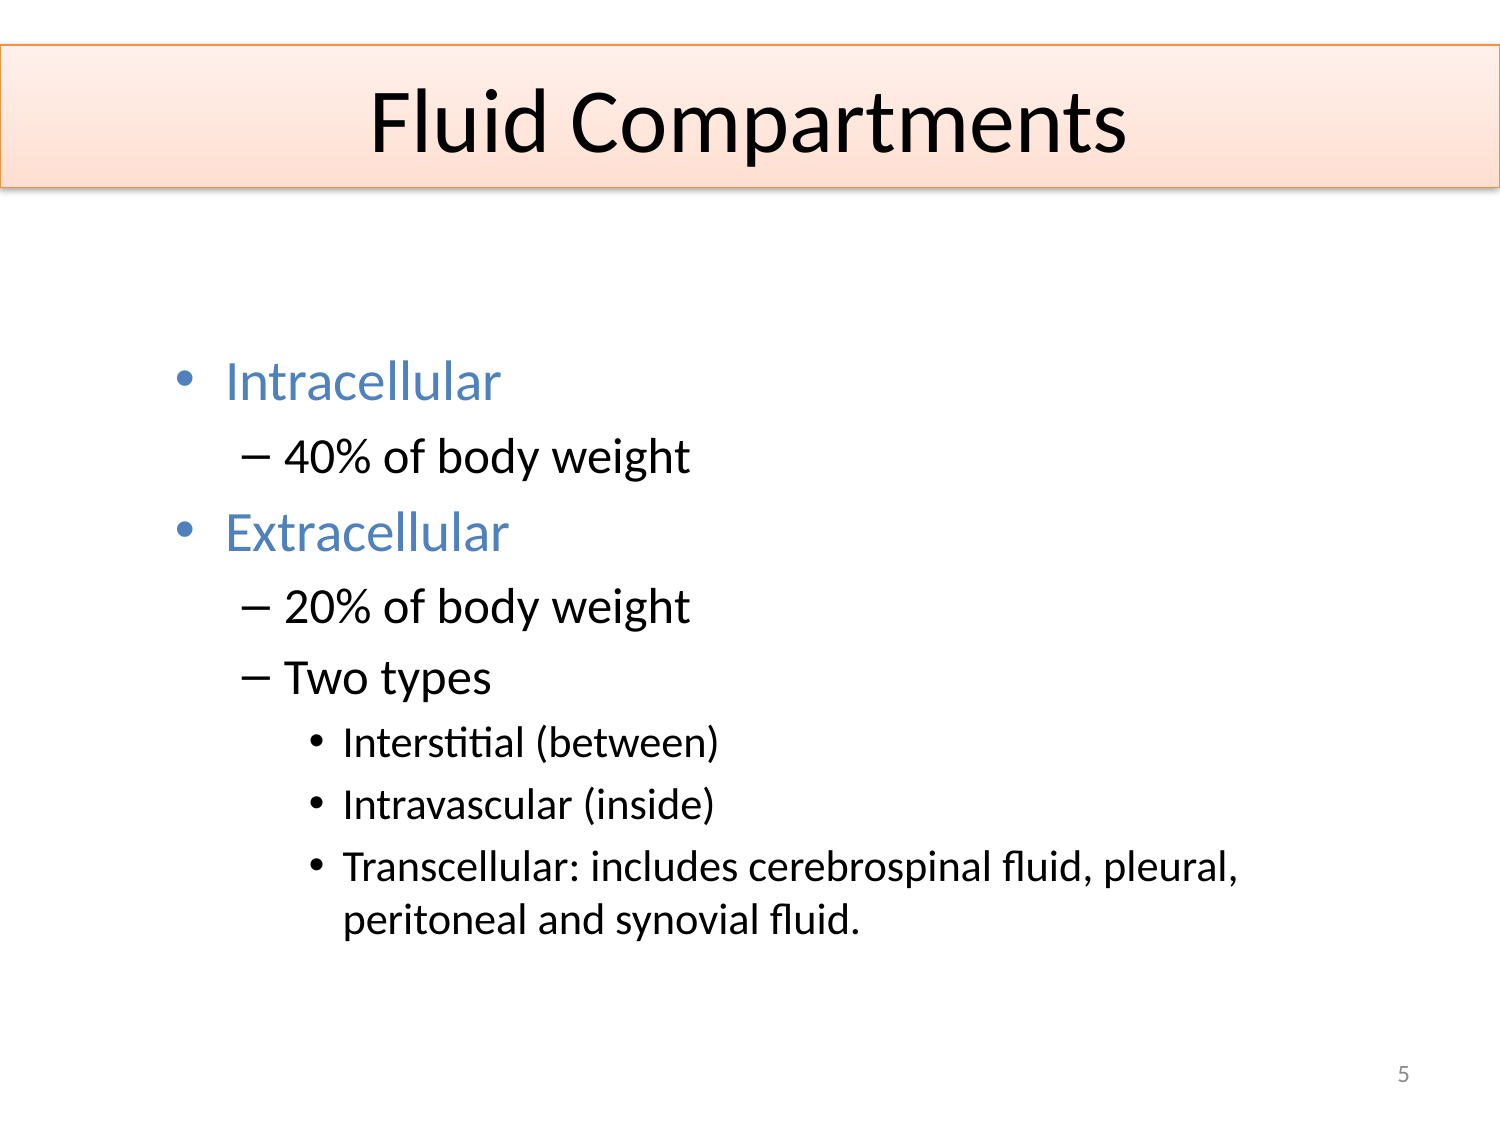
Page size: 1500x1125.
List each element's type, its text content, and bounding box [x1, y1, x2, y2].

list Intracellular 40% of body weight Extracellular 20% of body weight Two types Interstitial (between) Intravascular (inside) Transcellular: includes cerebrospinal fluid, pleural, peritoneal and synovial fluid. [159, 336, 1389, 954]
title Fluid Compartments [0, 44, 1500, 188]
slide_number 5 [1074, 1042, 1425, 1103]
